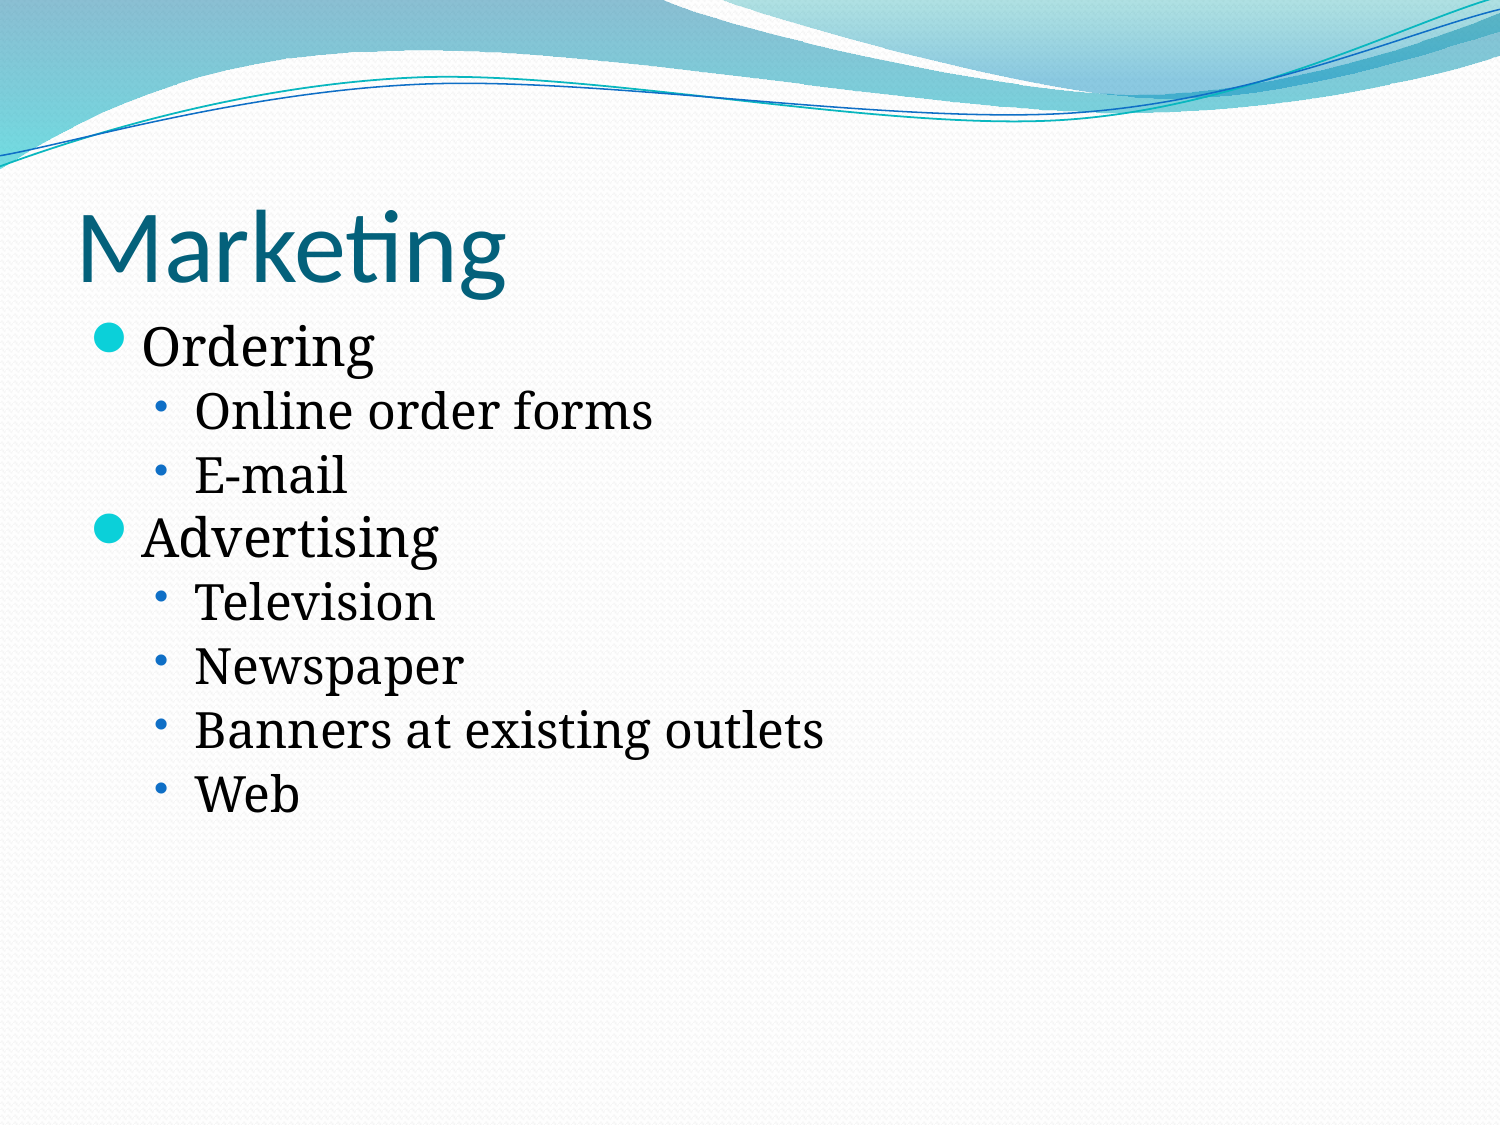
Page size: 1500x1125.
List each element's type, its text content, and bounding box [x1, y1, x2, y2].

list Ordering Online order forms E-mail Advertising Television Newspaper Banners at existing outlets Web [75, 317, 1425, 1038]
title Marketing [75, 115, 1425, 303]
